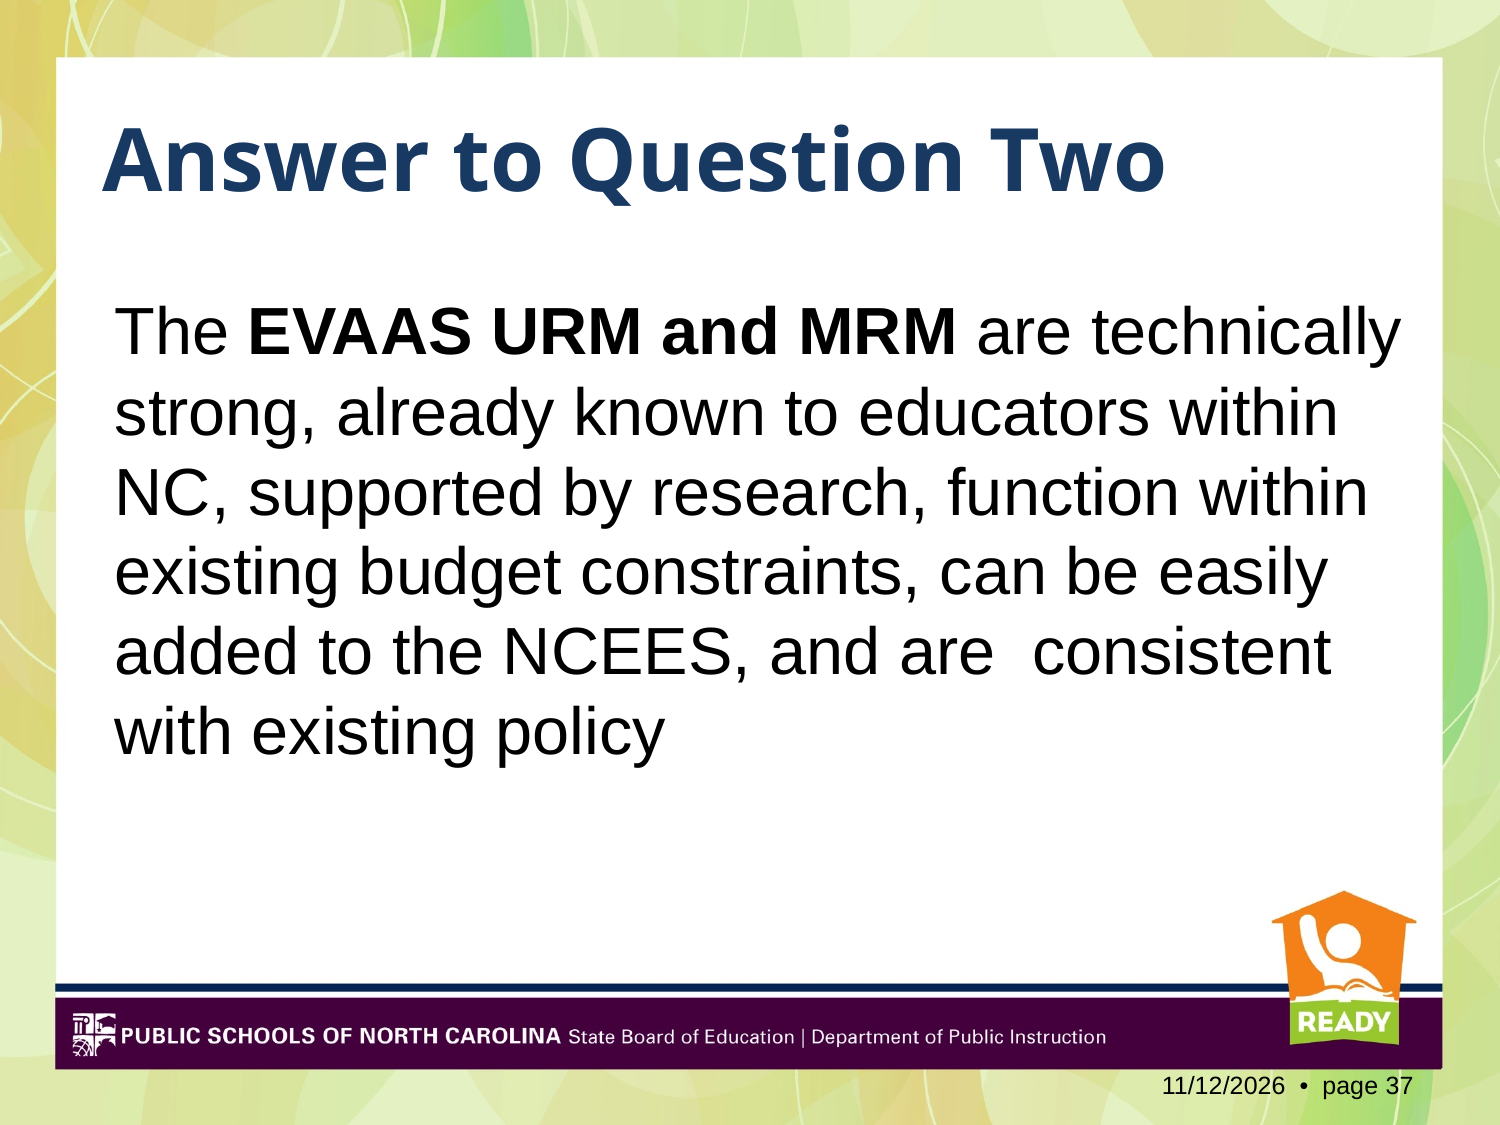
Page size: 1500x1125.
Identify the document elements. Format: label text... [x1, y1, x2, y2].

title Answer to Question Two [87, 87, 1413, 225]
text_box The EVAAS URM and MRM are technically strong, already known to educators within NC, supported by research, function within existing budget constraints, can be easily added to the NCEES, and are consistent with existing policy [99, 280, 1425, 918]
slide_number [1147, 1062, 1460, 1122]
picture [0, 0, 1500, 1125]
